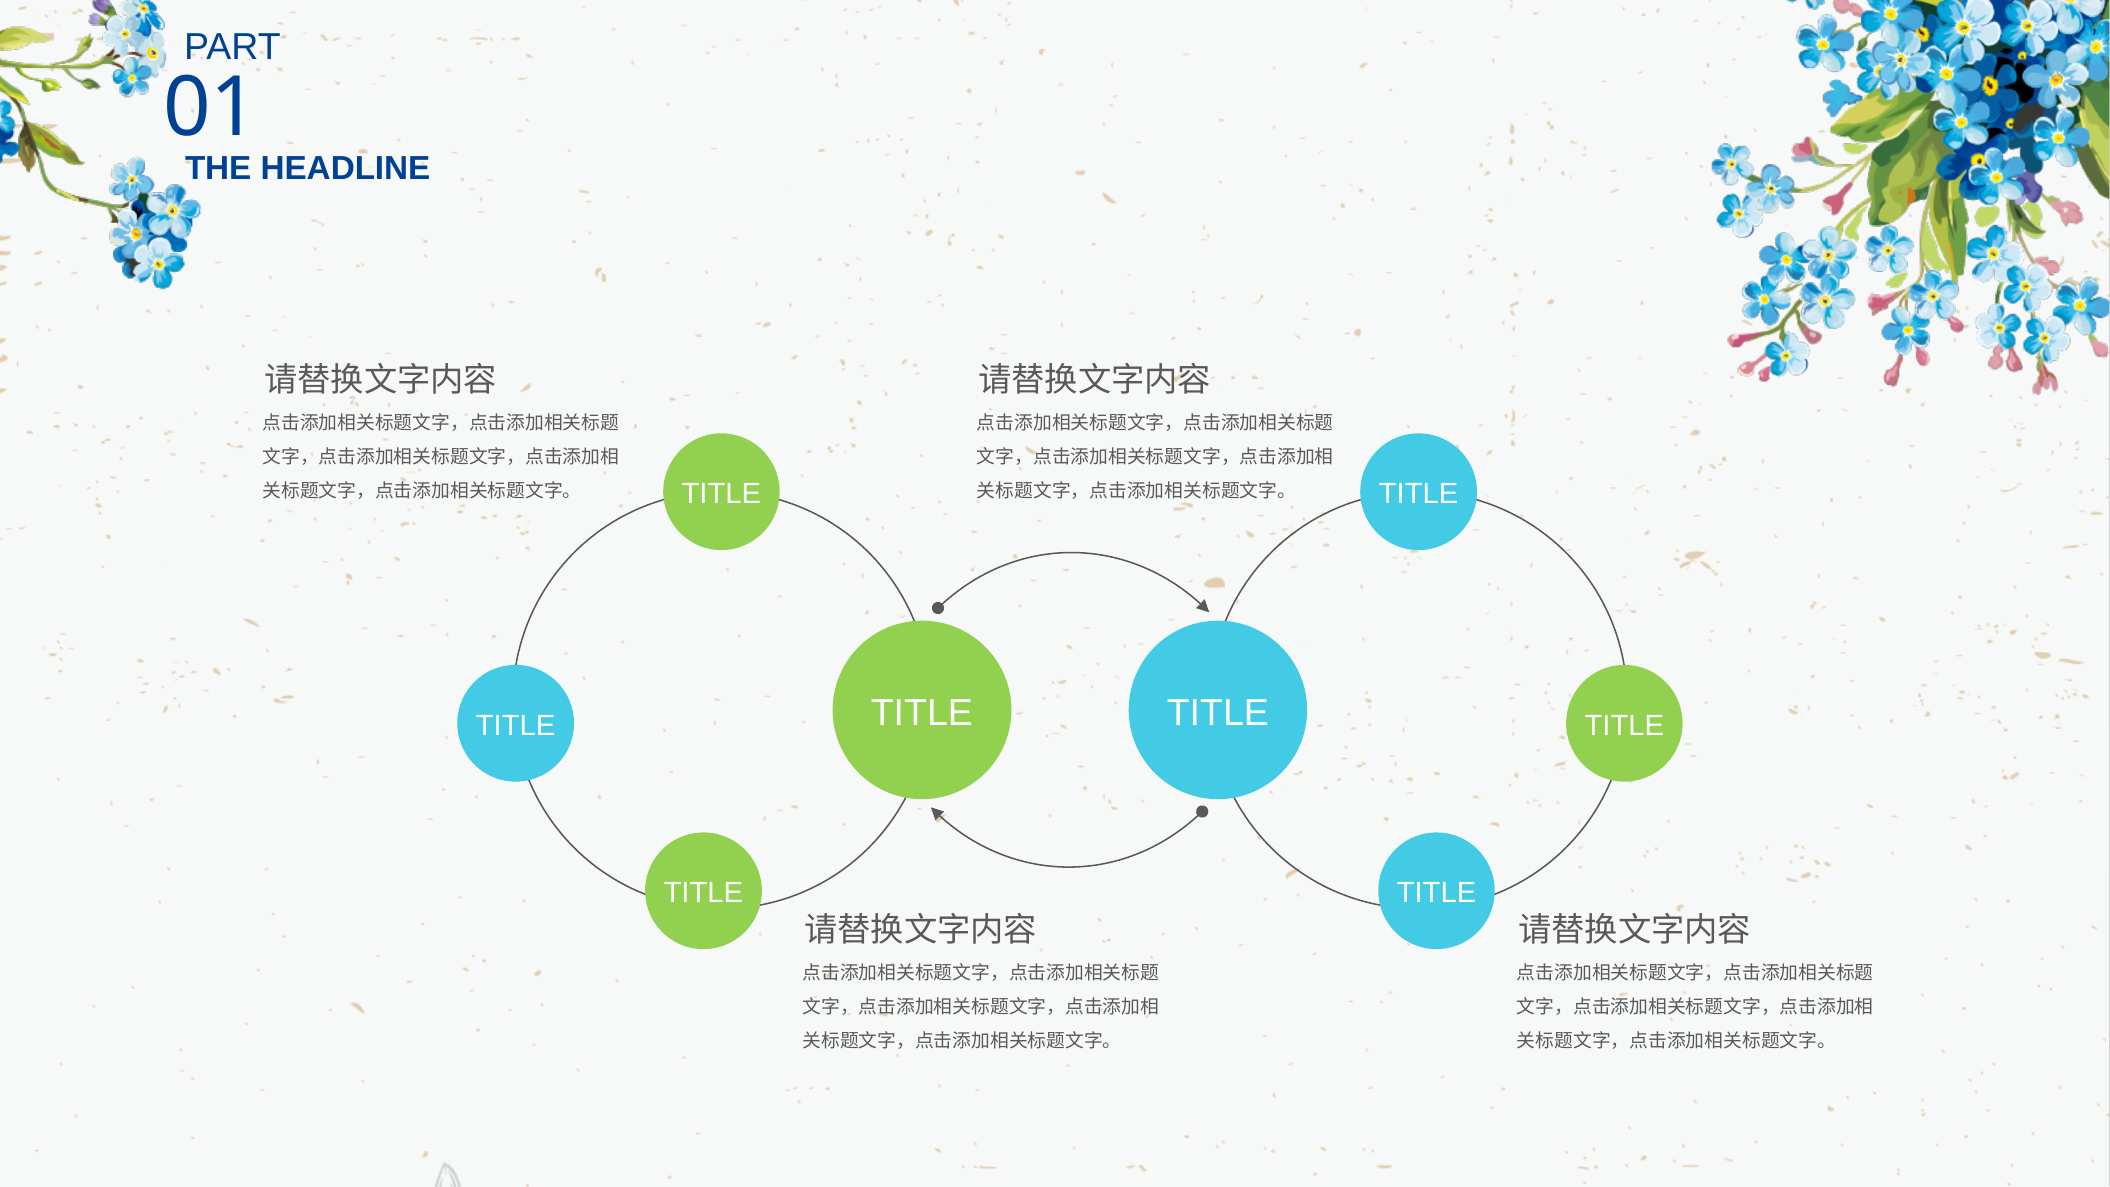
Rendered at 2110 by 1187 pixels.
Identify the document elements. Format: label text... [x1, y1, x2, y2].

text_box 请替换文字内容 [249, 350, 512, 406]
text_box TITLE [645, 832, 762, 950]
text_box [516, 499, 914, 905]
text_box [1225, 499, 1624, 906]
text_box TITLE [1378, 832, 1495, 950]
text_box TITLE [1360, 433, 1477, 551]
text_box TITLE [1566, 664, 1683, 782]
text_box 点击添加相关标题文字，点击添加相关标题文字，点击添加相关标题文字，点击添加相关标题文字，点击添加相关标题文字。 [247, 392, 635, 509]
text_box [930, 673, 1209, 868]
text_box 请替换文字内容 [963, 350, 1227, 406]
text_box PART [169, 14, 296, 75]
text_box 点击添加相关标题文字，点击添加相关标题文字，点击添加相关标题文字，点击添加相关标题文字，点击添加相关标题文字。 [962, 392, 1350, 509]
text_box 请替换文字内容 [789, 900, 1052, 956]
text_box 点击添加相关标题文字，点击添加相关标题文字，点击添加相关标题文字，点击添加相关标题文字，点击添加相关标题文字。 [1502, 942, 1890, 1059]
text_box 01 [148, 44, 273, 159]
text_box 点击添加相关标题文字，点击添加相关标题文字，点击添加相关标题文字，点击添加相关标题文字，点击添加相关标题文字。 [787, 942, 1175, 1059]
text_box THE HEADLINE [170, 138, 446, 194]
text_box TITLE [832, 620, 1012, 800]
text_box [932, 552, 1210, 712]
text_box TITLE [663, 433, 780, 551]
text_box TITLE [457, 664, 575, 782]
picture [0, 0, 2110, 1187]
text_box 请替换文字内容 [1503, 900, 1767, 956]
text_box TITLE [1128, 620, 1308, 800]
